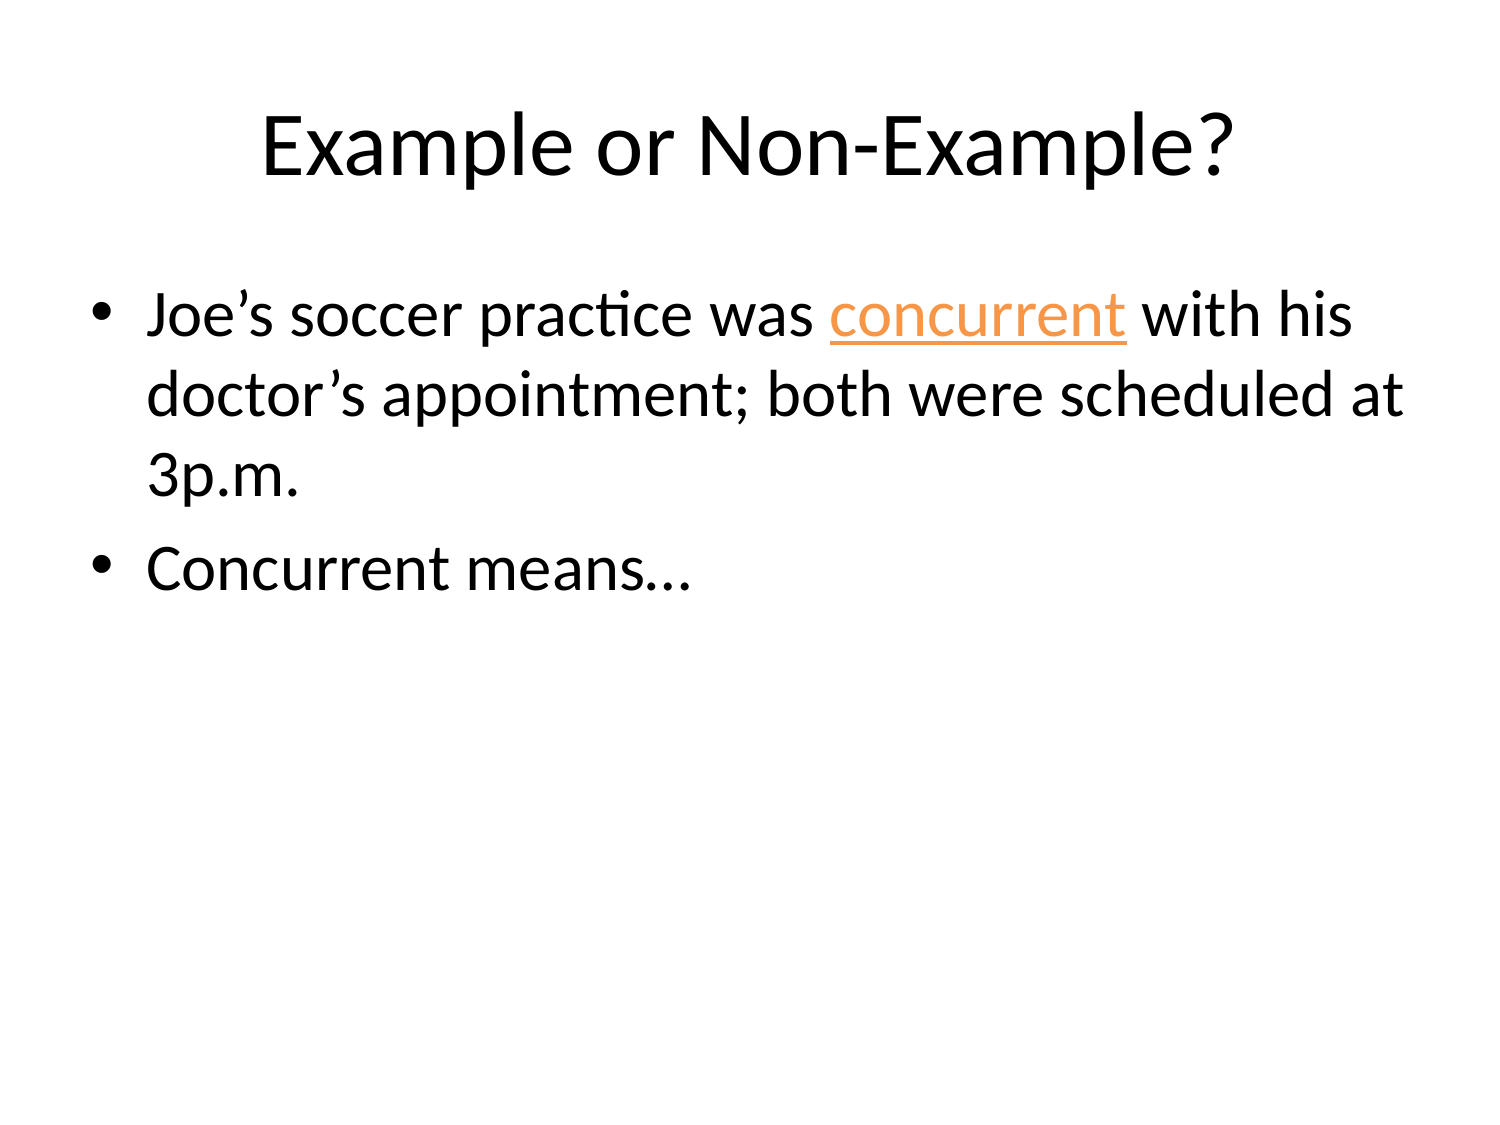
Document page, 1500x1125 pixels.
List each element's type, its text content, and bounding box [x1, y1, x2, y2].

list Joe’s soccer practice was concurrent with his doctor’s appointment; both were scheduled at 3p.m. Concurrent means… [75, 262, 1425, 1005]
title Example or Non-Example? [75, 45, 1425, 233]
